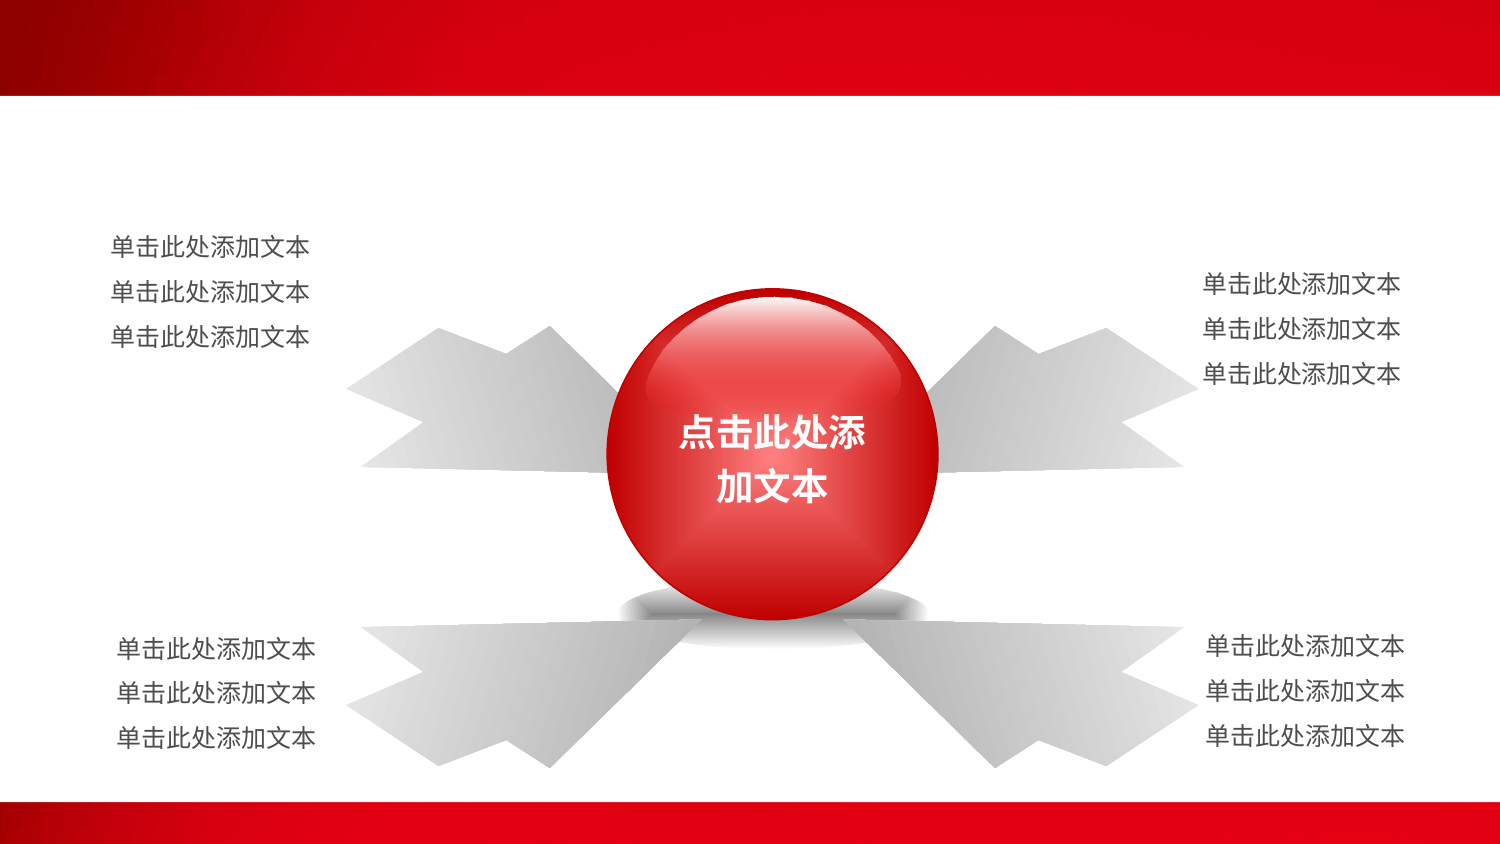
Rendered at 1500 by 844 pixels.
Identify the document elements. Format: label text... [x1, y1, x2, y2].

picture [0, 803, 1500, 844]
text_box [844, 620, 1190, 768]
text_box 单击此处添加文本 单击此处添加文本 单击此处添加文本 [0, 610, 332, 761]
text_box 单击此处添加文本 单击此处添加文本 单击此处添加文本 [1190, 608, 1500, 758]
text_box 单击此处添加文本 单击此处添加文本 单击此处添加文本 [1187, 246, 1500, 397]
text_box [680, 620, 865, 649]
picture [0, 0, 1500, 95]
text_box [607, 288, 938, 620]
text_box [346, 326, 607, 473]
text_box [938, 326, 1187, 473]
text_box [346, 620, 701, 768]
text_box 单击此处添加文本 单击此处添加文本 单击此处添加文本 [0, 209, 326, 359]
